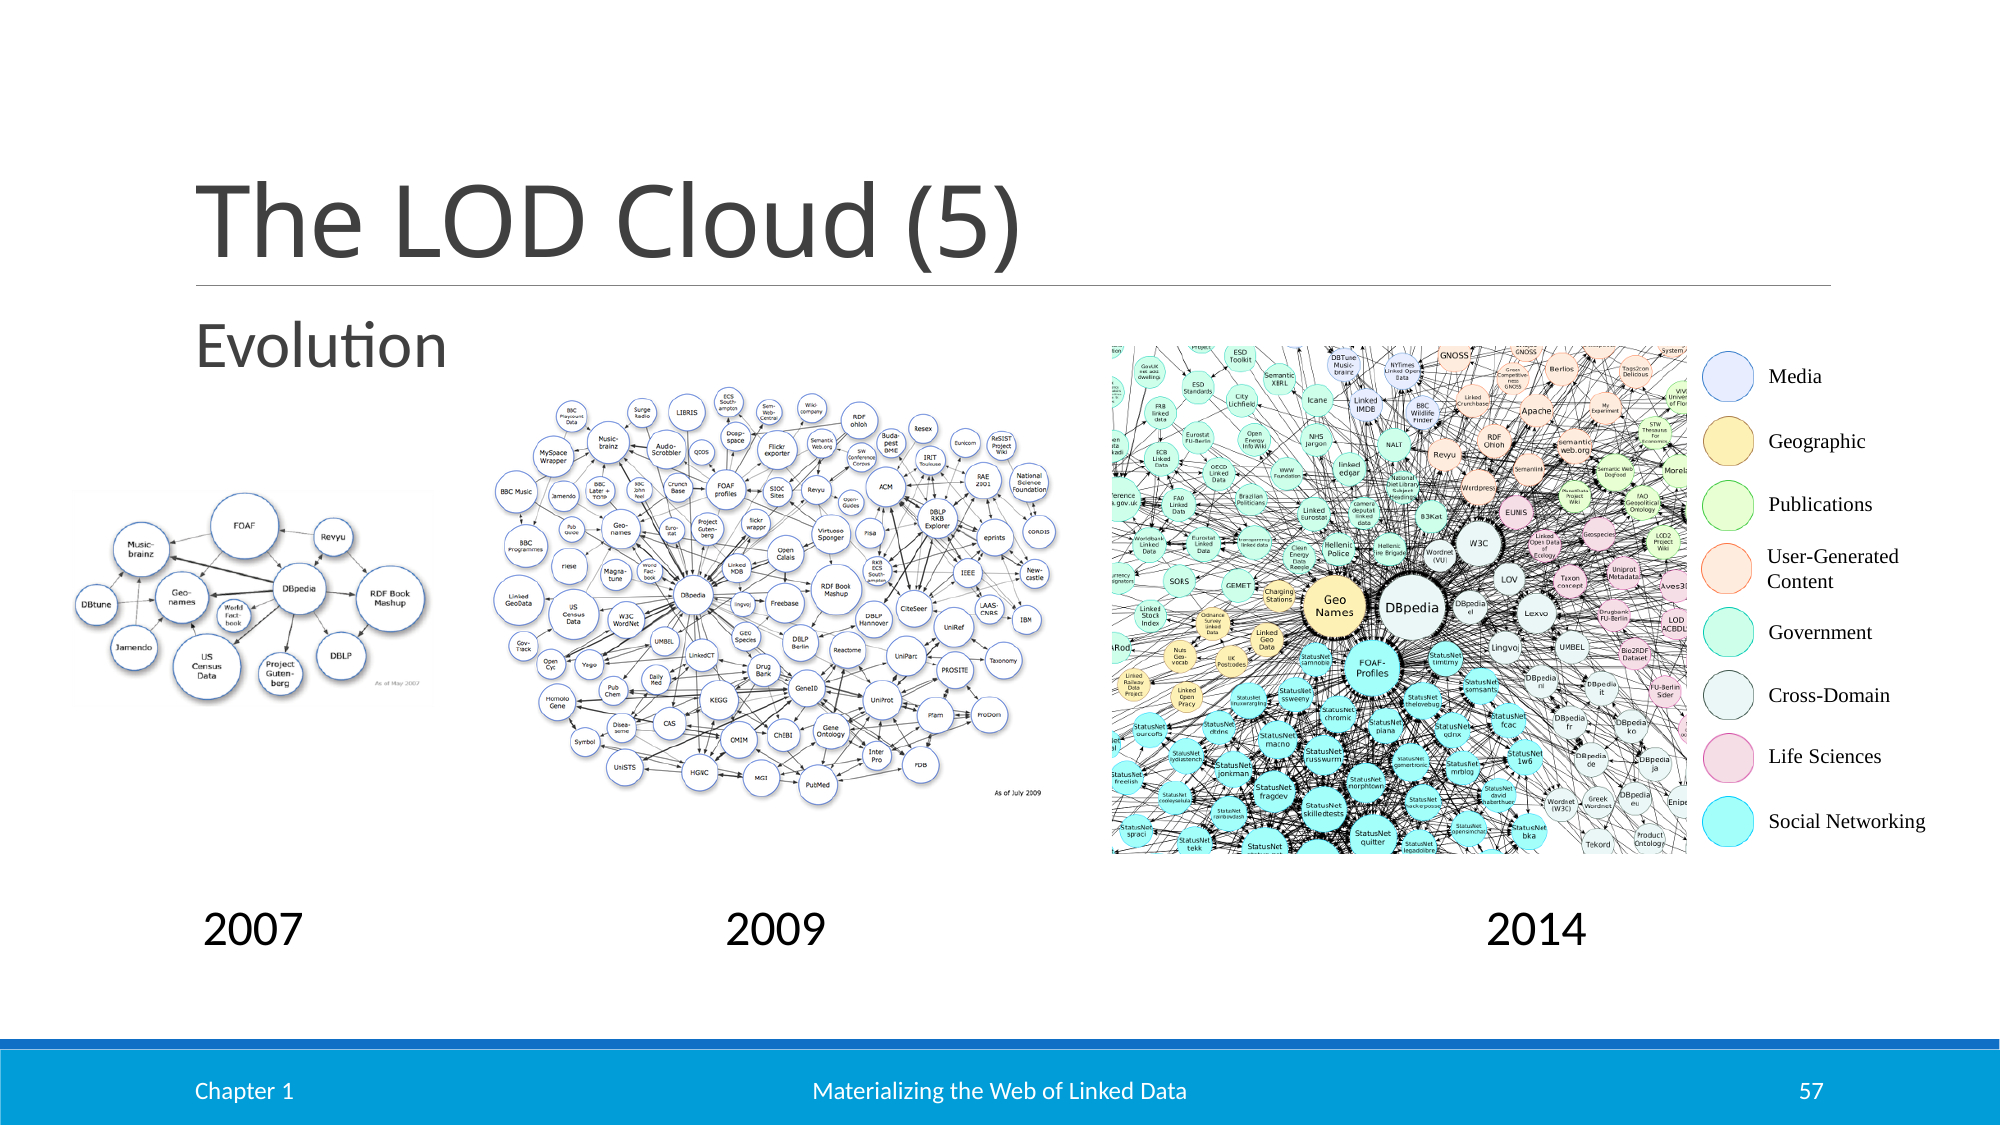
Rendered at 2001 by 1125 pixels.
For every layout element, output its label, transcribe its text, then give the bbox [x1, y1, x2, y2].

picture [1093, 323, 1979, 874]
footer Materializing the Web of Linked Data [604, 1059, 1396, 1120]
slide_number 57 [1624, 1059, 1840, 1120]
text_box 2014 [1430, 887, 1643, 963]
title The LOD Cloud (5) [180, 47, 1830, 285]
slide_number Chapter 1 [180, 1059, 586, 1120]
picture [72, 489, 434, 707]
picture [488, 383, 1064, 814]
text_box 2007 [146, 887, 360, 963]
text_box 2009 [669, 887, 882, 963]
list Evolution [180, 302, 1830, 963]
